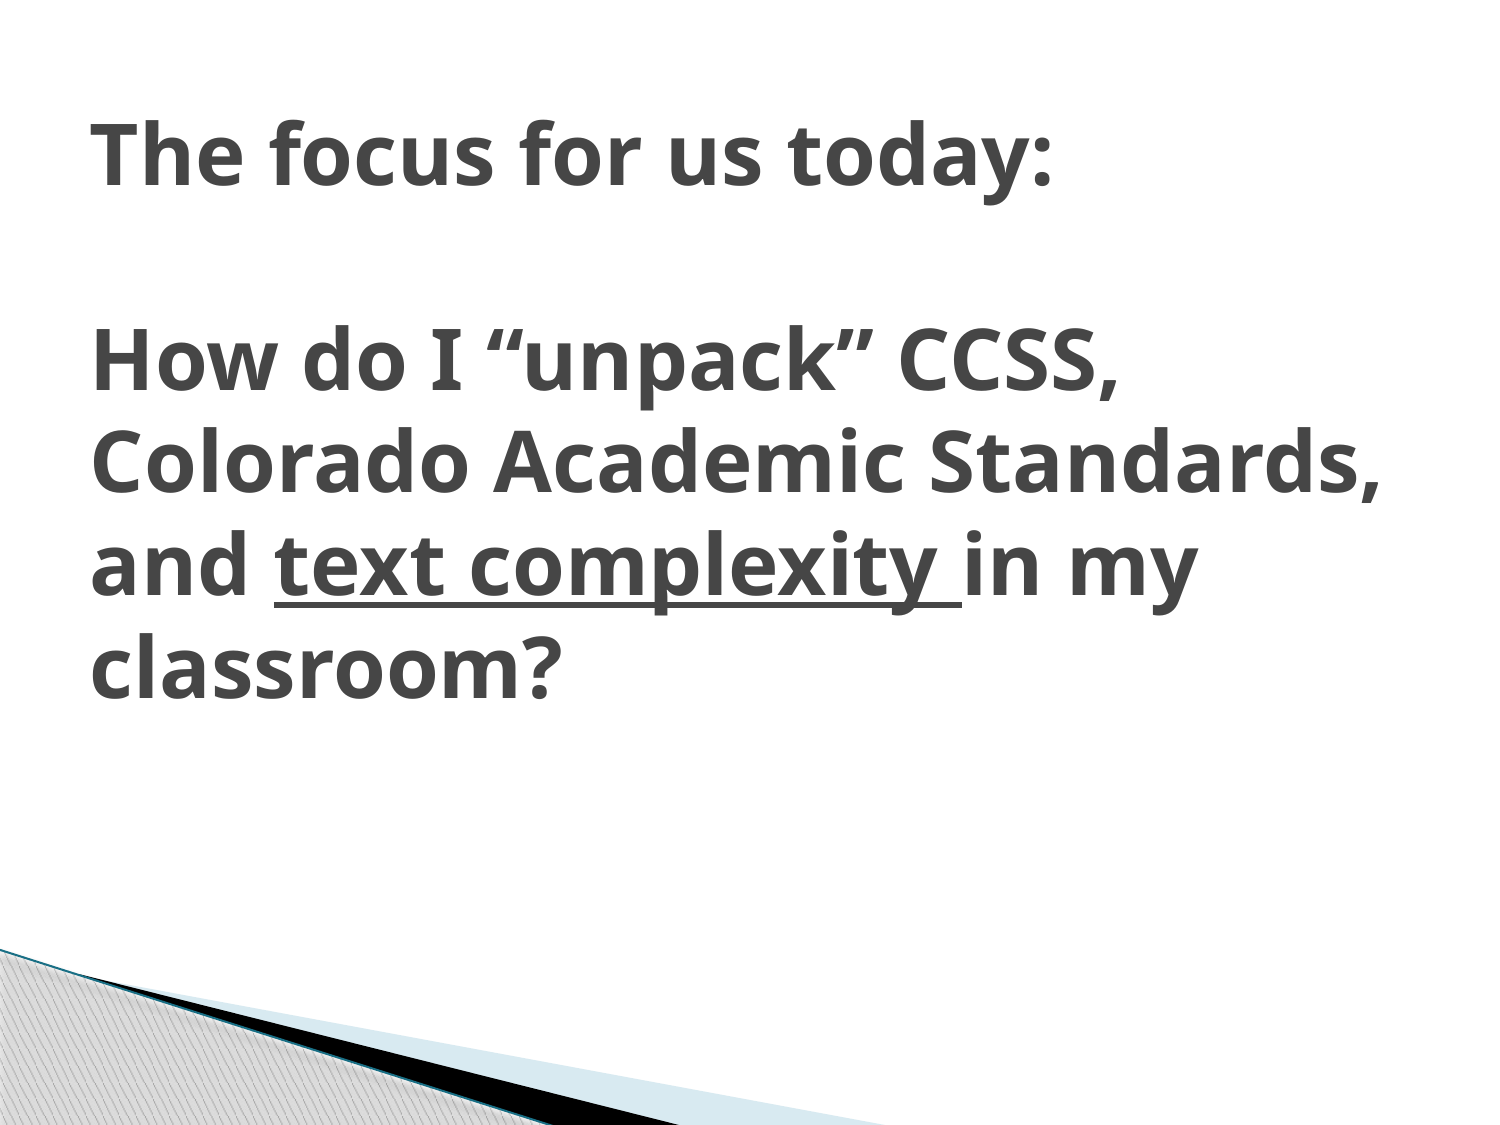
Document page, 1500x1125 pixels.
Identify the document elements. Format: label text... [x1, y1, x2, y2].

title The focus for us today: How do I “unpack” CCSS, Colorado Academic Standards, and text complexity in my classroom? [75, 45, 1425, 975]
